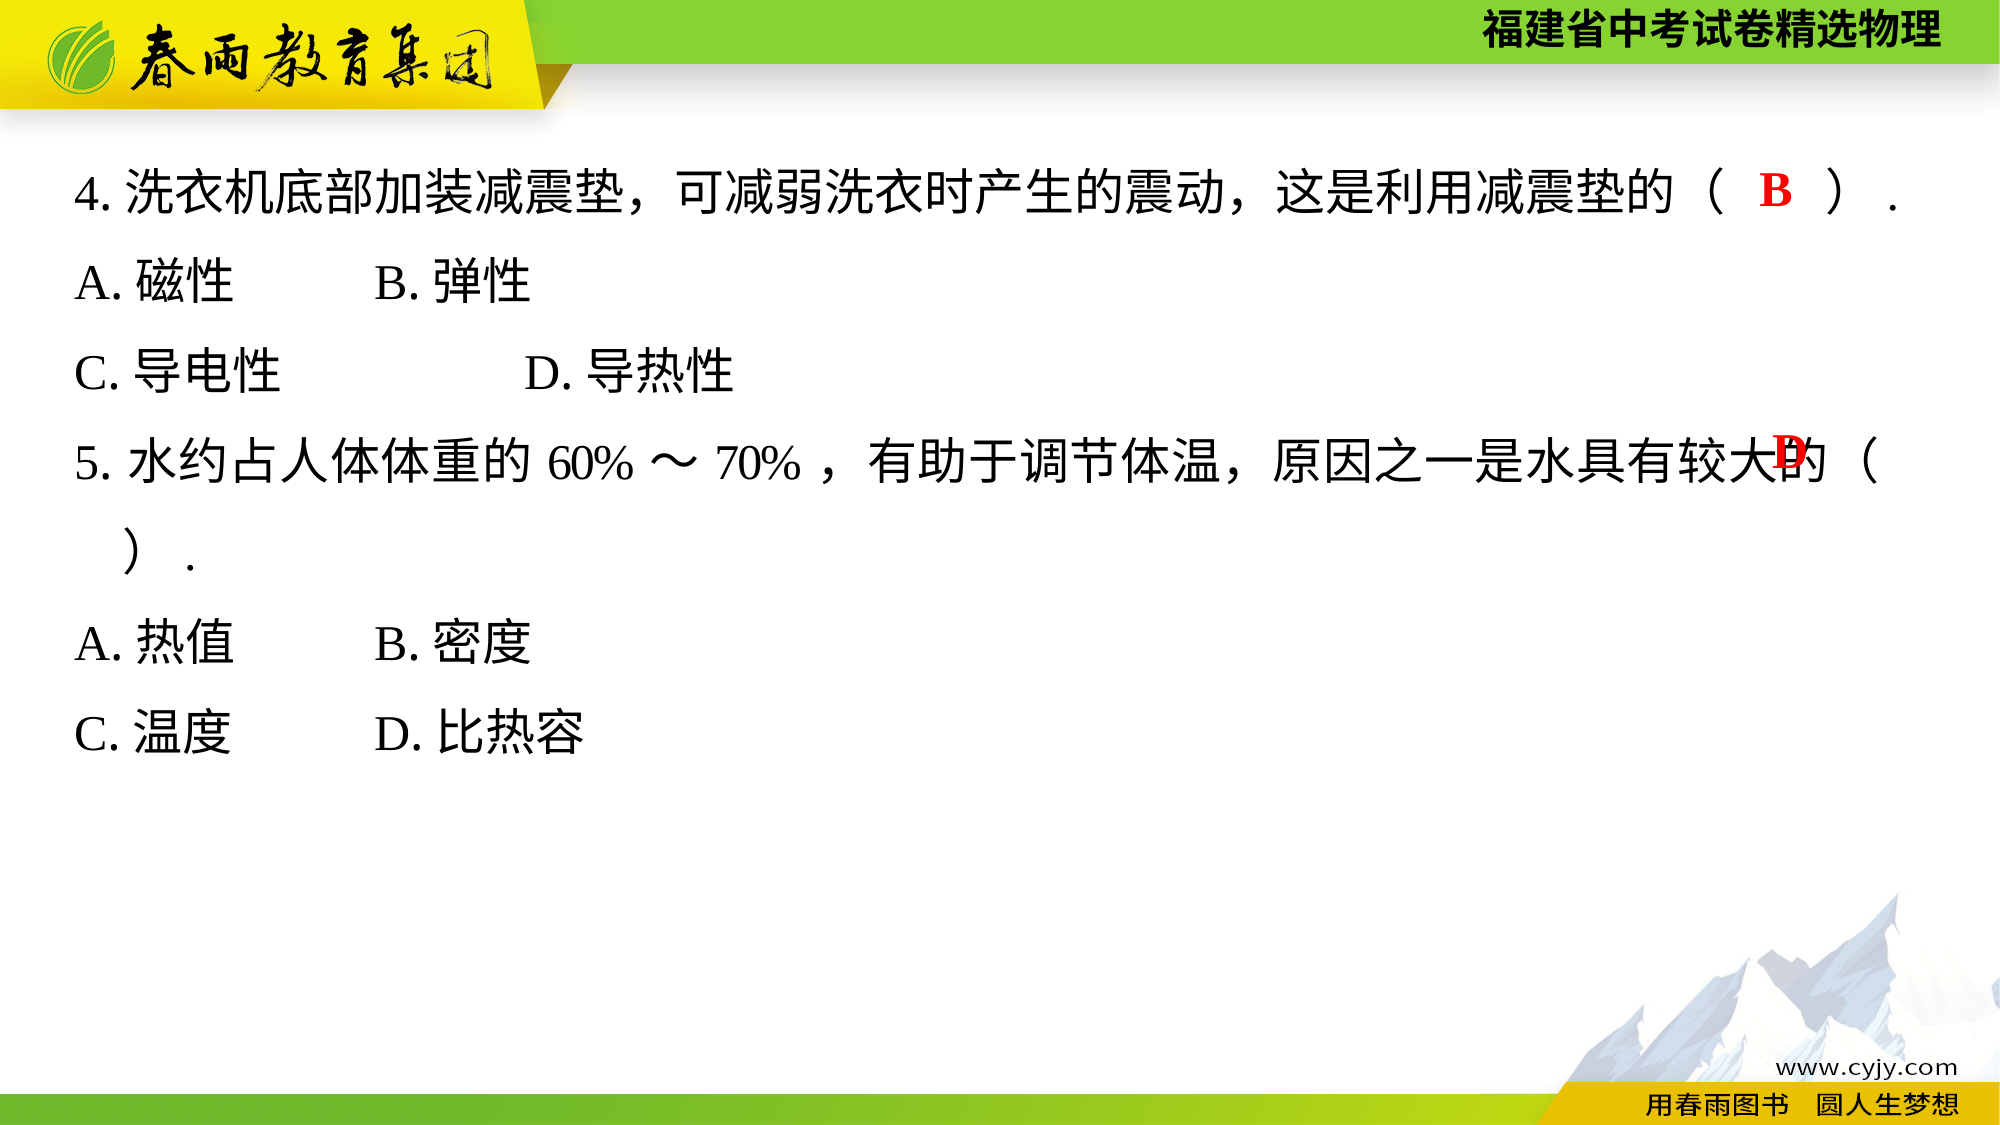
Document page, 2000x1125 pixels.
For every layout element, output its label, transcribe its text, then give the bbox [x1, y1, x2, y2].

list 4.洗衣机底部加装减震垫，可减弱洗衣时产生的震动，这是利用减震垫的（ ）. A.磁性 B.弹性 C.导电性 D.导热性 5.水约占人体体重的60%～70%，有助于调节体温，原因之一是水具有较大的（ ）. A.热值 B.密度 C.温度 D.比热容 [59, 122, 1944, 683]
text_box B [1744, 148, 1808, 224]
text_box D [1757, 411, 1823, 486]
picture [0, 0, 2000, 1125]
